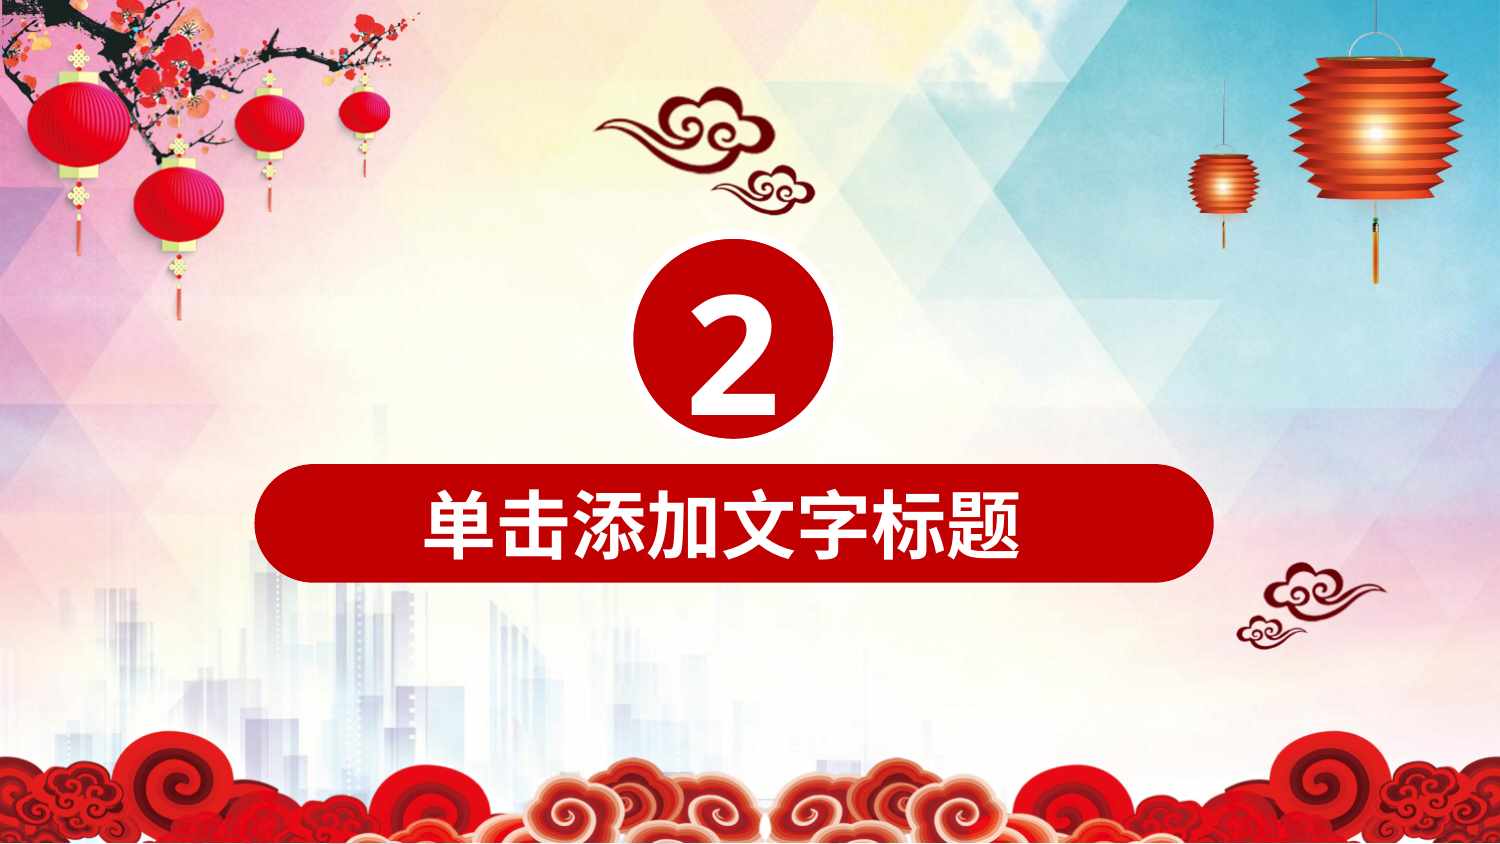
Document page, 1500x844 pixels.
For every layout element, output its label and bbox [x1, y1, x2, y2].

text_box [0, 0, 1500, 844]
